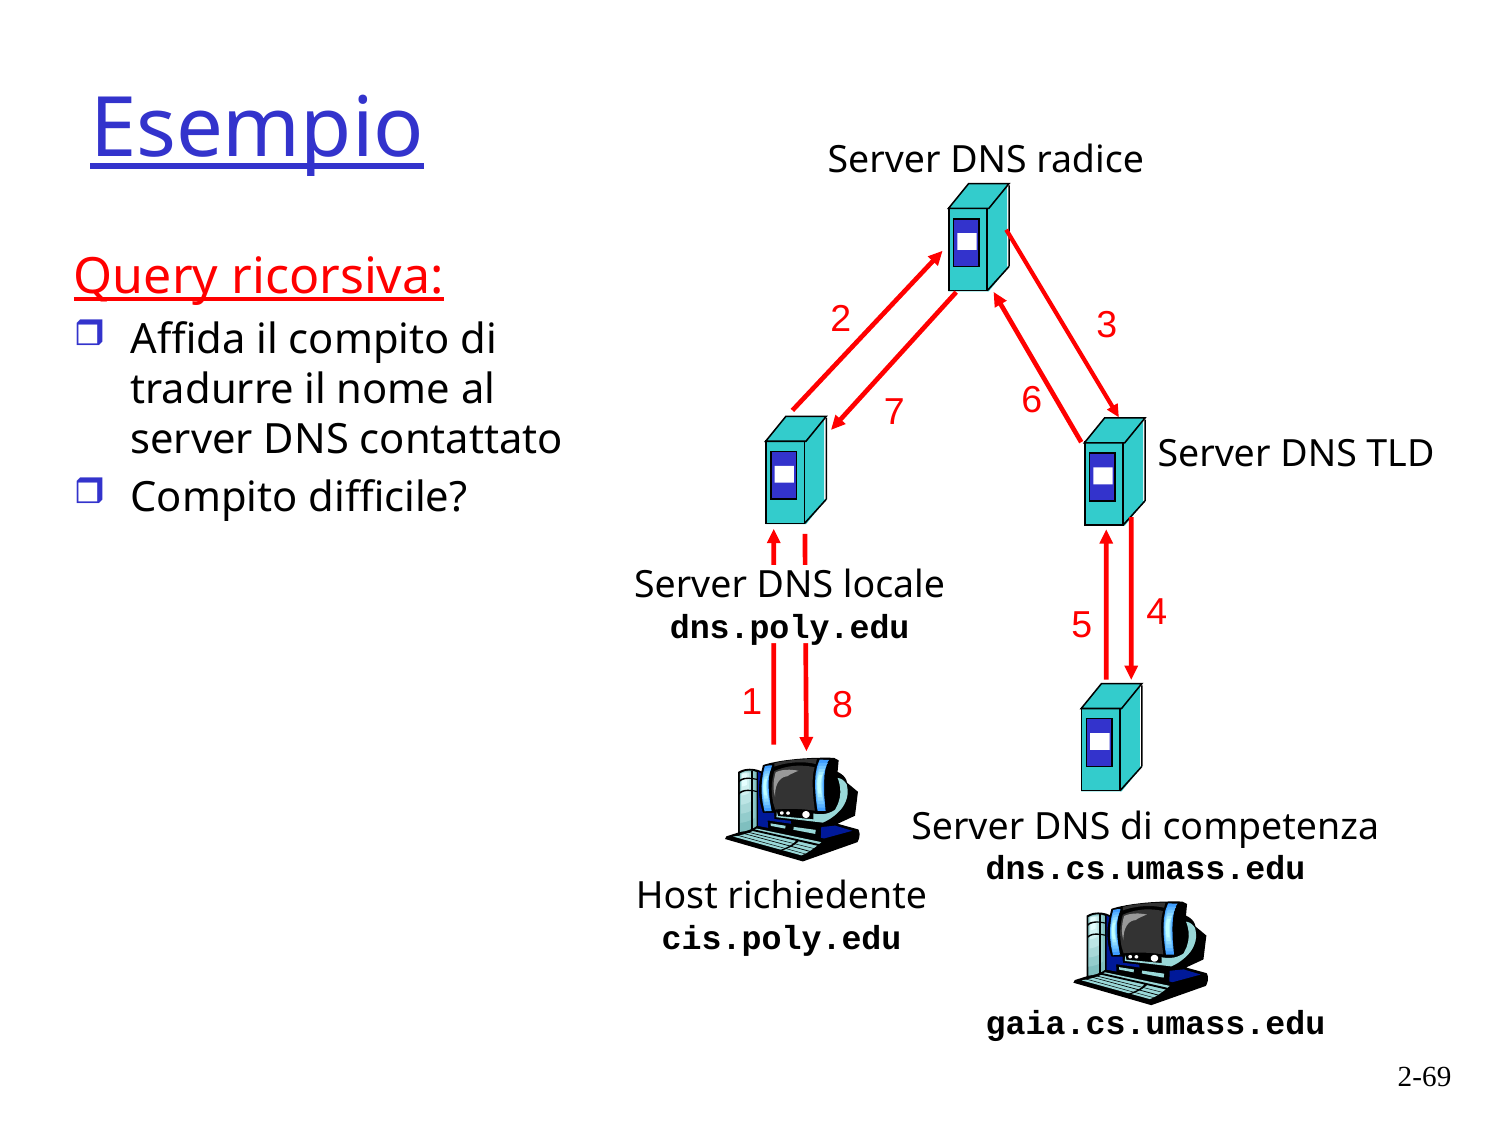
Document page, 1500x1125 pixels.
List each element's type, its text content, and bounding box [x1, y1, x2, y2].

text_box 7 [868, 379, 920, 440]
text_box Host richiedente cis.poly.edu [620, 863, 943, 964]
text_box 1 [726, 669, 777, 730]
text_box 5 [1056, 592, 1106, 652]
text_box [994, 299, 1079, 439]
text_box 6 [1006, 367, 1057, 427]
text_box [1014, 242, 1119, 416]
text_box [948, 183, 1010, 292]
text_box [1100, 533, 1113, 680]
text_box 3 [1081, 292, 1132, 352]
text_box 2 [815, 286, 867, 347]
text_box [767, 532, 780, 551]
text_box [724, 756, 862, 862]
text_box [1080, 683, 1143, 792]
text_box [867, 250, 943, 332]
text_box 8 [817, 672, 868, 733]
text_box 4 [1132, 579, 1182, 640]
text_box [800, 663, 813, 752]
text_box gaia.cs.umass.edu [970, 993, 1341, 1049]
text_box [1125, 533, 1138, 680]
text_box Server DNS di competenza dns.cs.umass.edu [896, 794, 1395, 894]
text_box [831, 298, 951, 430]
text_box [765, 416, 827, 525]
text_box Query ricorsiva: Affida il compito di tradurre il nome al server DNS contattato Compito difficile? [59, 235, 578, 1013]
text_box Server DNS TLD [1149, 421, 1484, 482]
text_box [611, 552, 969, 654]
slide_number 2-69 [1362, 1049, 1467, 1125]
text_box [1073, 900, 1211, 1006]
title Esempio [74, 28, 1351, 217]
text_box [1084, 417, 1146, 526]
